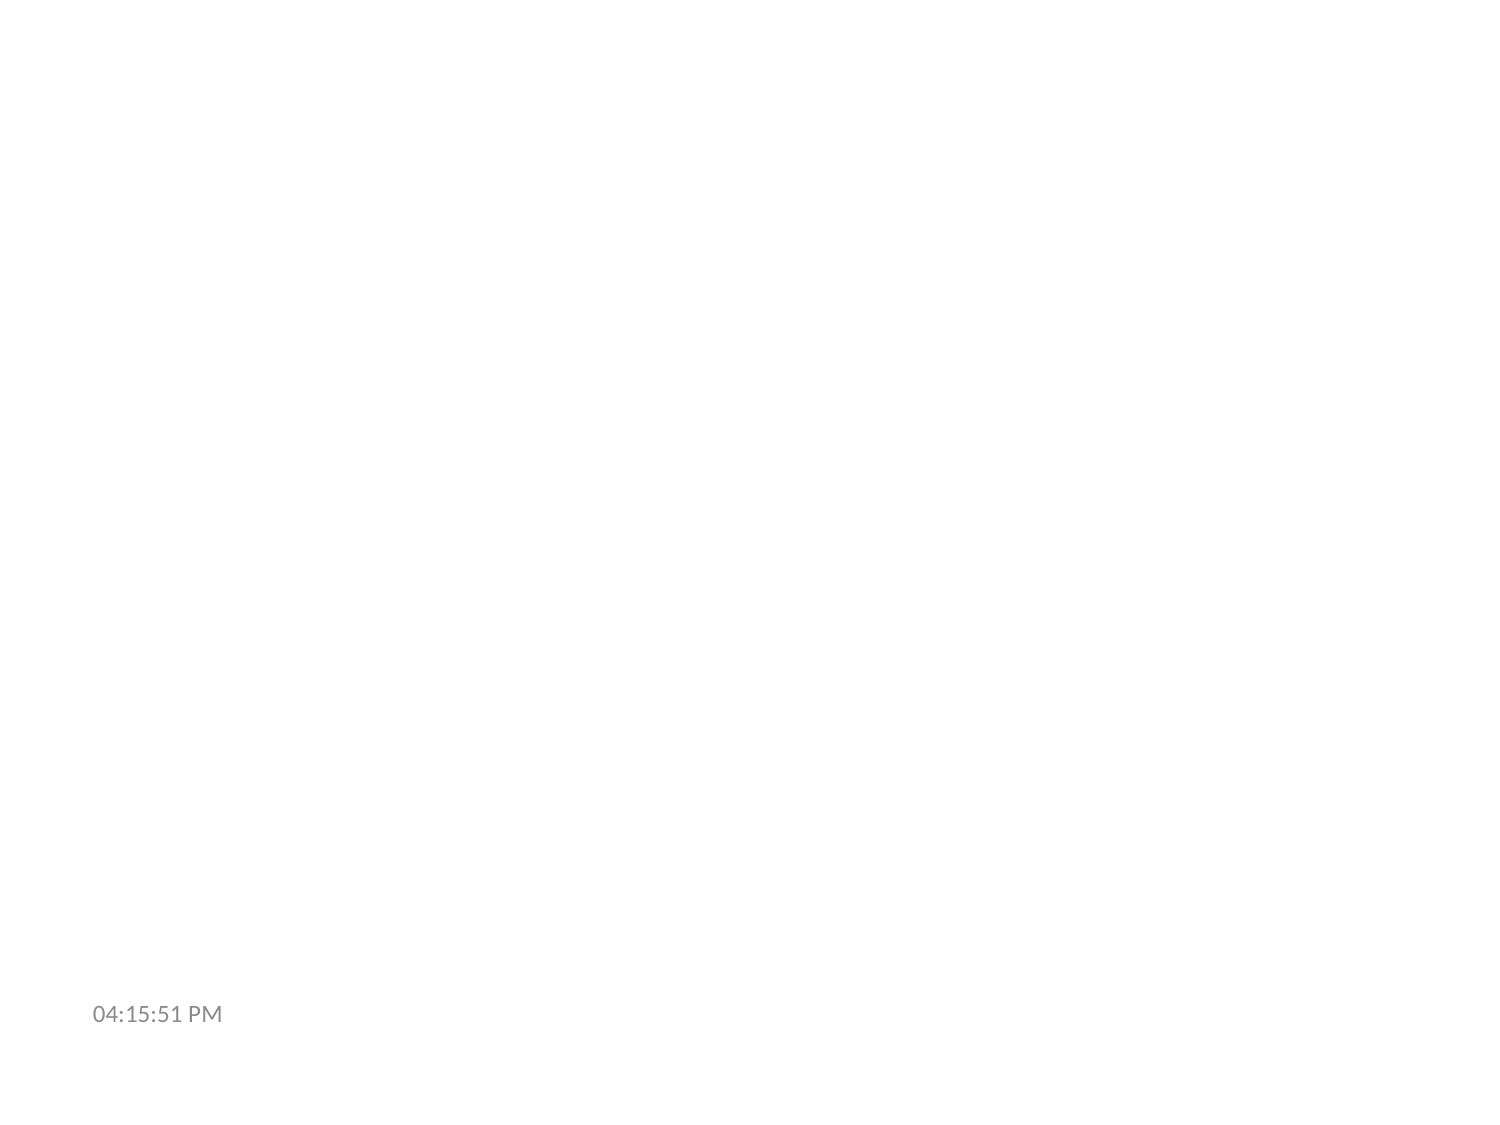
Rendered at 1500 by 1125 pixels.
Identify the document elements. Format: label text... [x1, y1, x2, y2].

text_box 3:35:09 PM [77, 982, 428, 1043]
